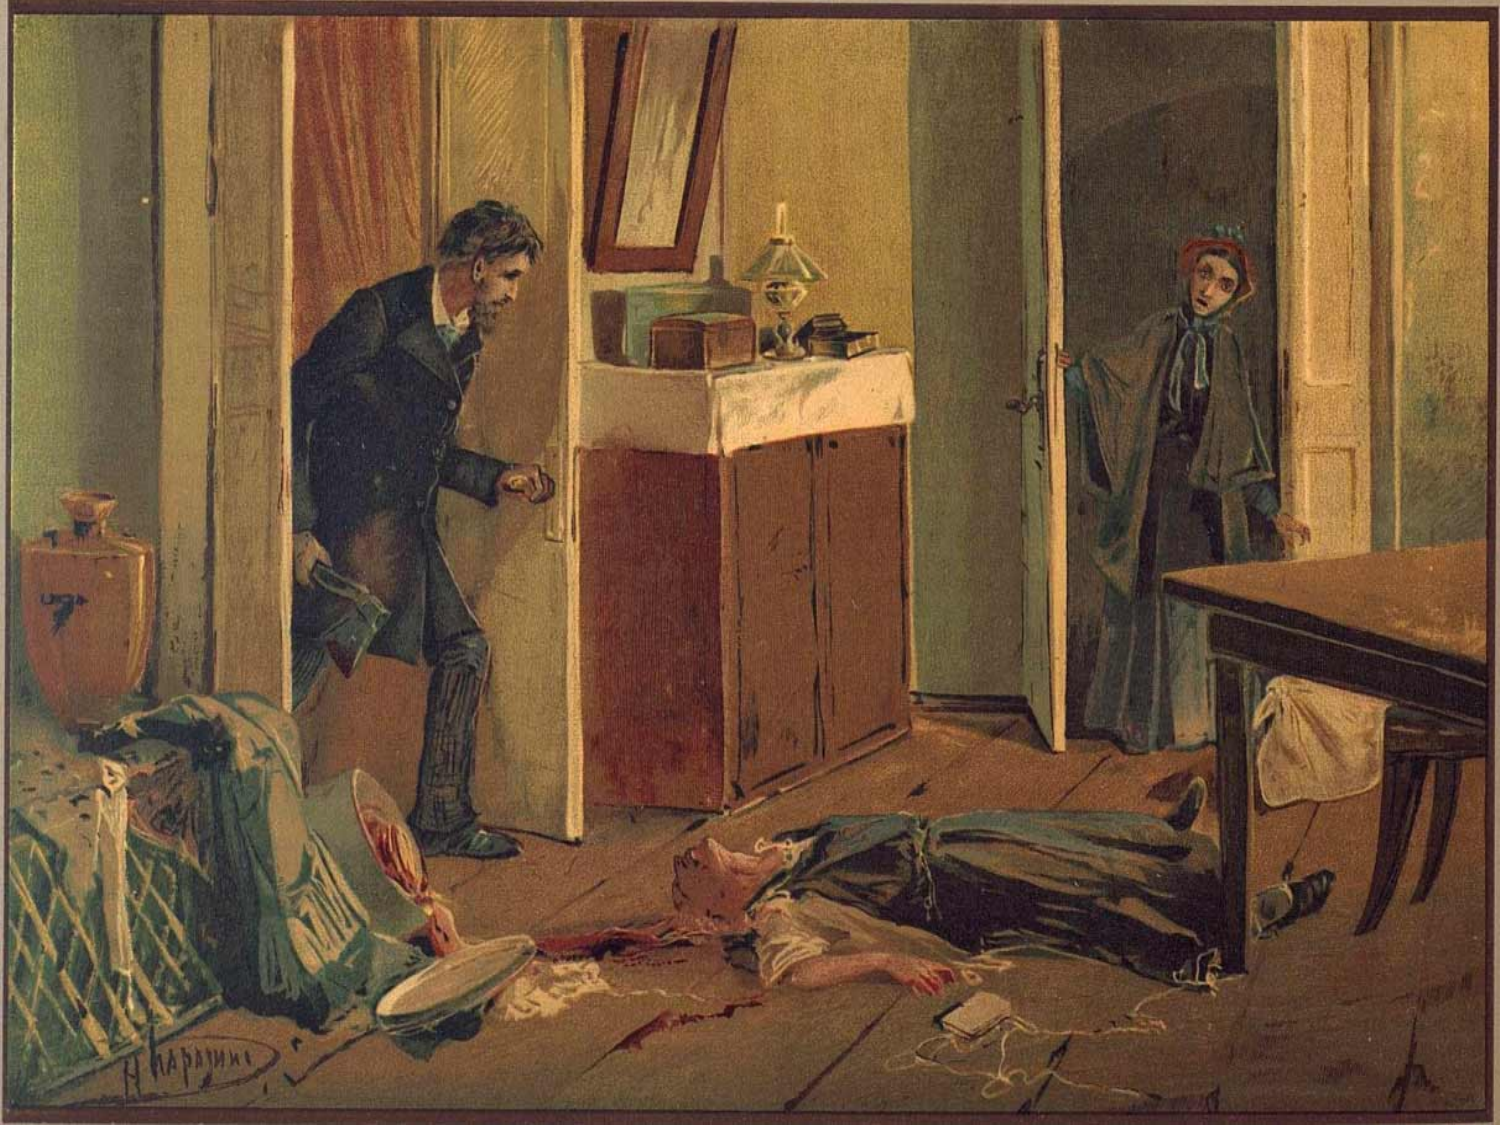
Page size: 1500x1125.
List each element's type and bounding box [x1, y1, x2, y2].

list [0, 0, 1500, 1125]
